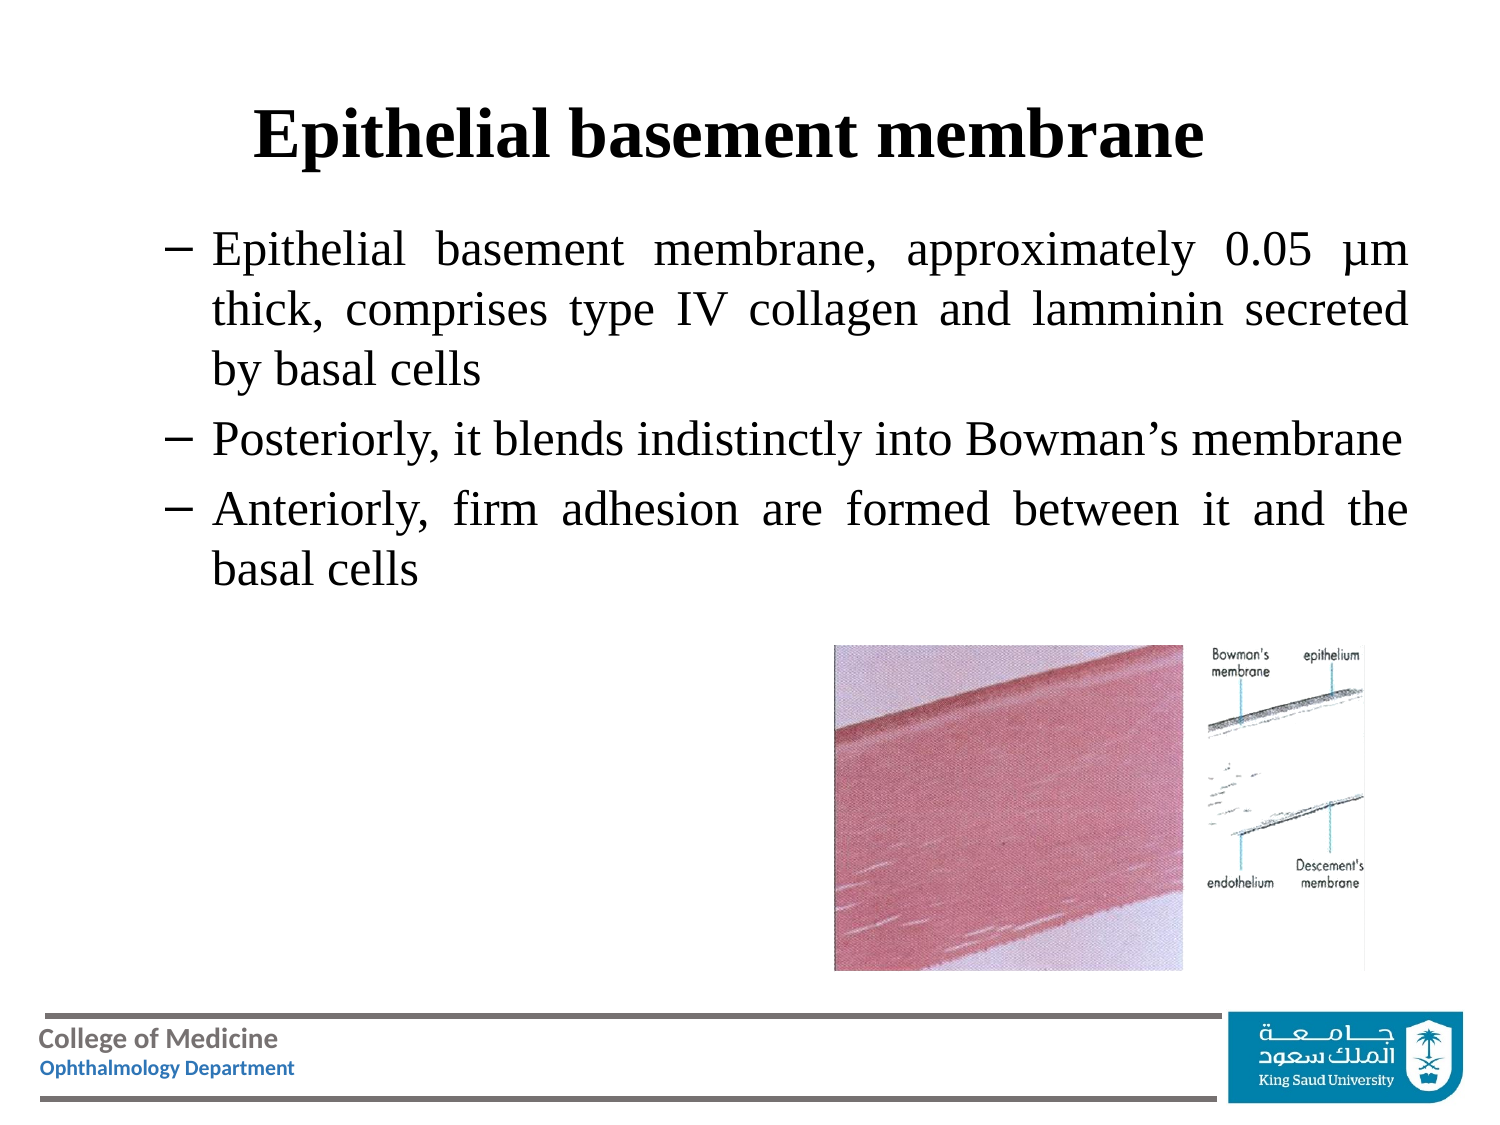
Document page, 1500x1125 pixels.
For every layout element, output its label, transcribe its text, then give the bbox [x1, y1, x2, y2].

picture [832, 644, 1365, 977]
picture [1226, 1009, 1465, 1106]
title Epithelial basement membrane [123, 53, 1337, 205]
list Epithelial basement membrane, approximately 0.05 µm thick, comprises type IV collagen and lamminin secreted by basal cells Posteriorly, it blends indistinctly into Bowman’s membrane Anteriorly, firm adhesion are formed between it and the basal cells [75, 208, 1425, 951]
